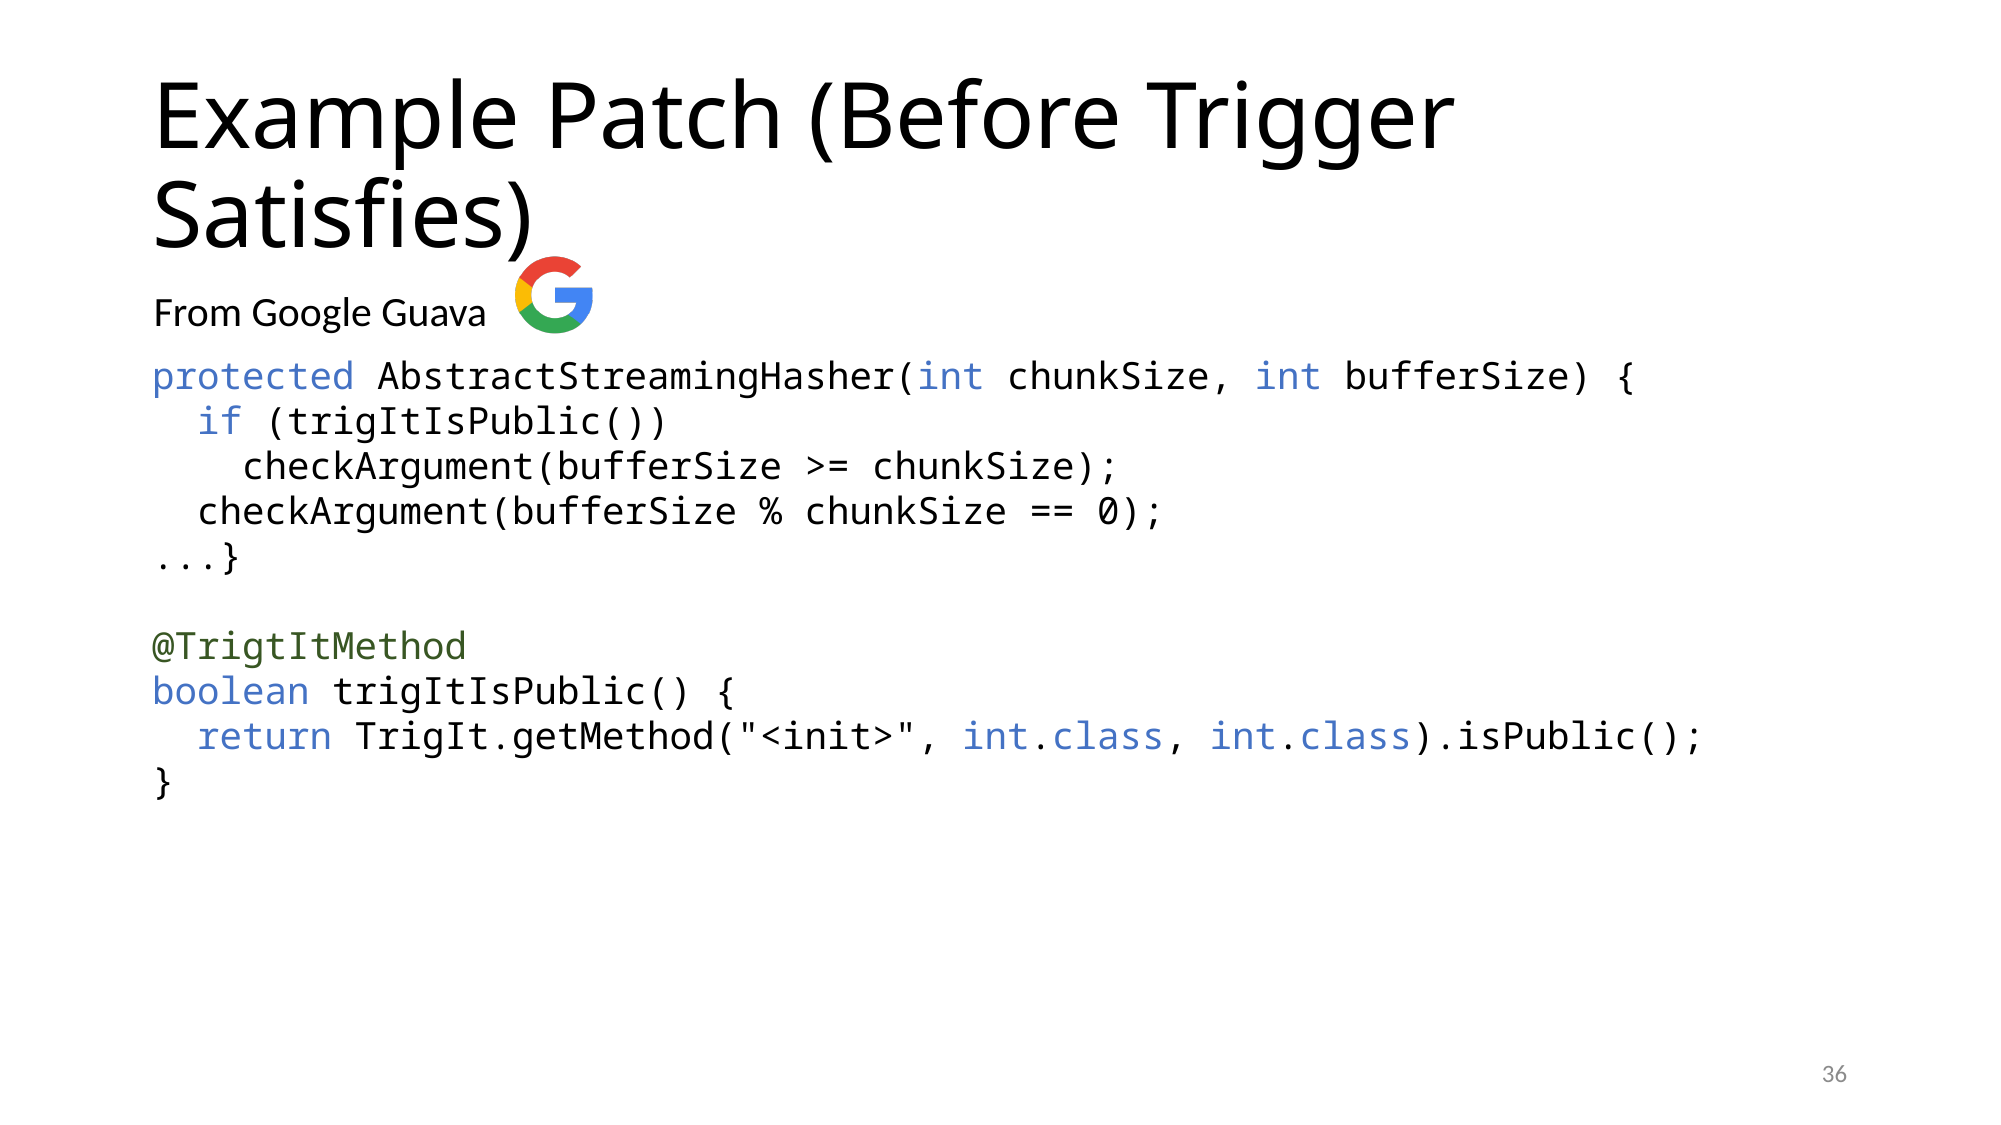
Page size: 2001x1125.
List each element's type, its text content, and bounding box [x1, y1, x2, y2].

slide_number 36 [1412, 1042, 1863, 1103]
picture [503, 245, 606, 345]
title Example Patch (Before Trigger Satisfies) [137, 59, 1863, 278]
text_box From Google Guava [139, 277, 503, 343]
text_box protected AbstractStreamingHasher(int chunkSize, int bufferSize) { if (trigItIsPublic()) checkArgument(bufferSize >= chunkSize); checkArgument(bufferSize % chunkSize == 0); ...} @TrigtItMethod boolean trigItIsPublic() { return TrigIt.getMethod("<init>", int.class, int.class).isPublic(); } [137, 345, 1973, 810]
